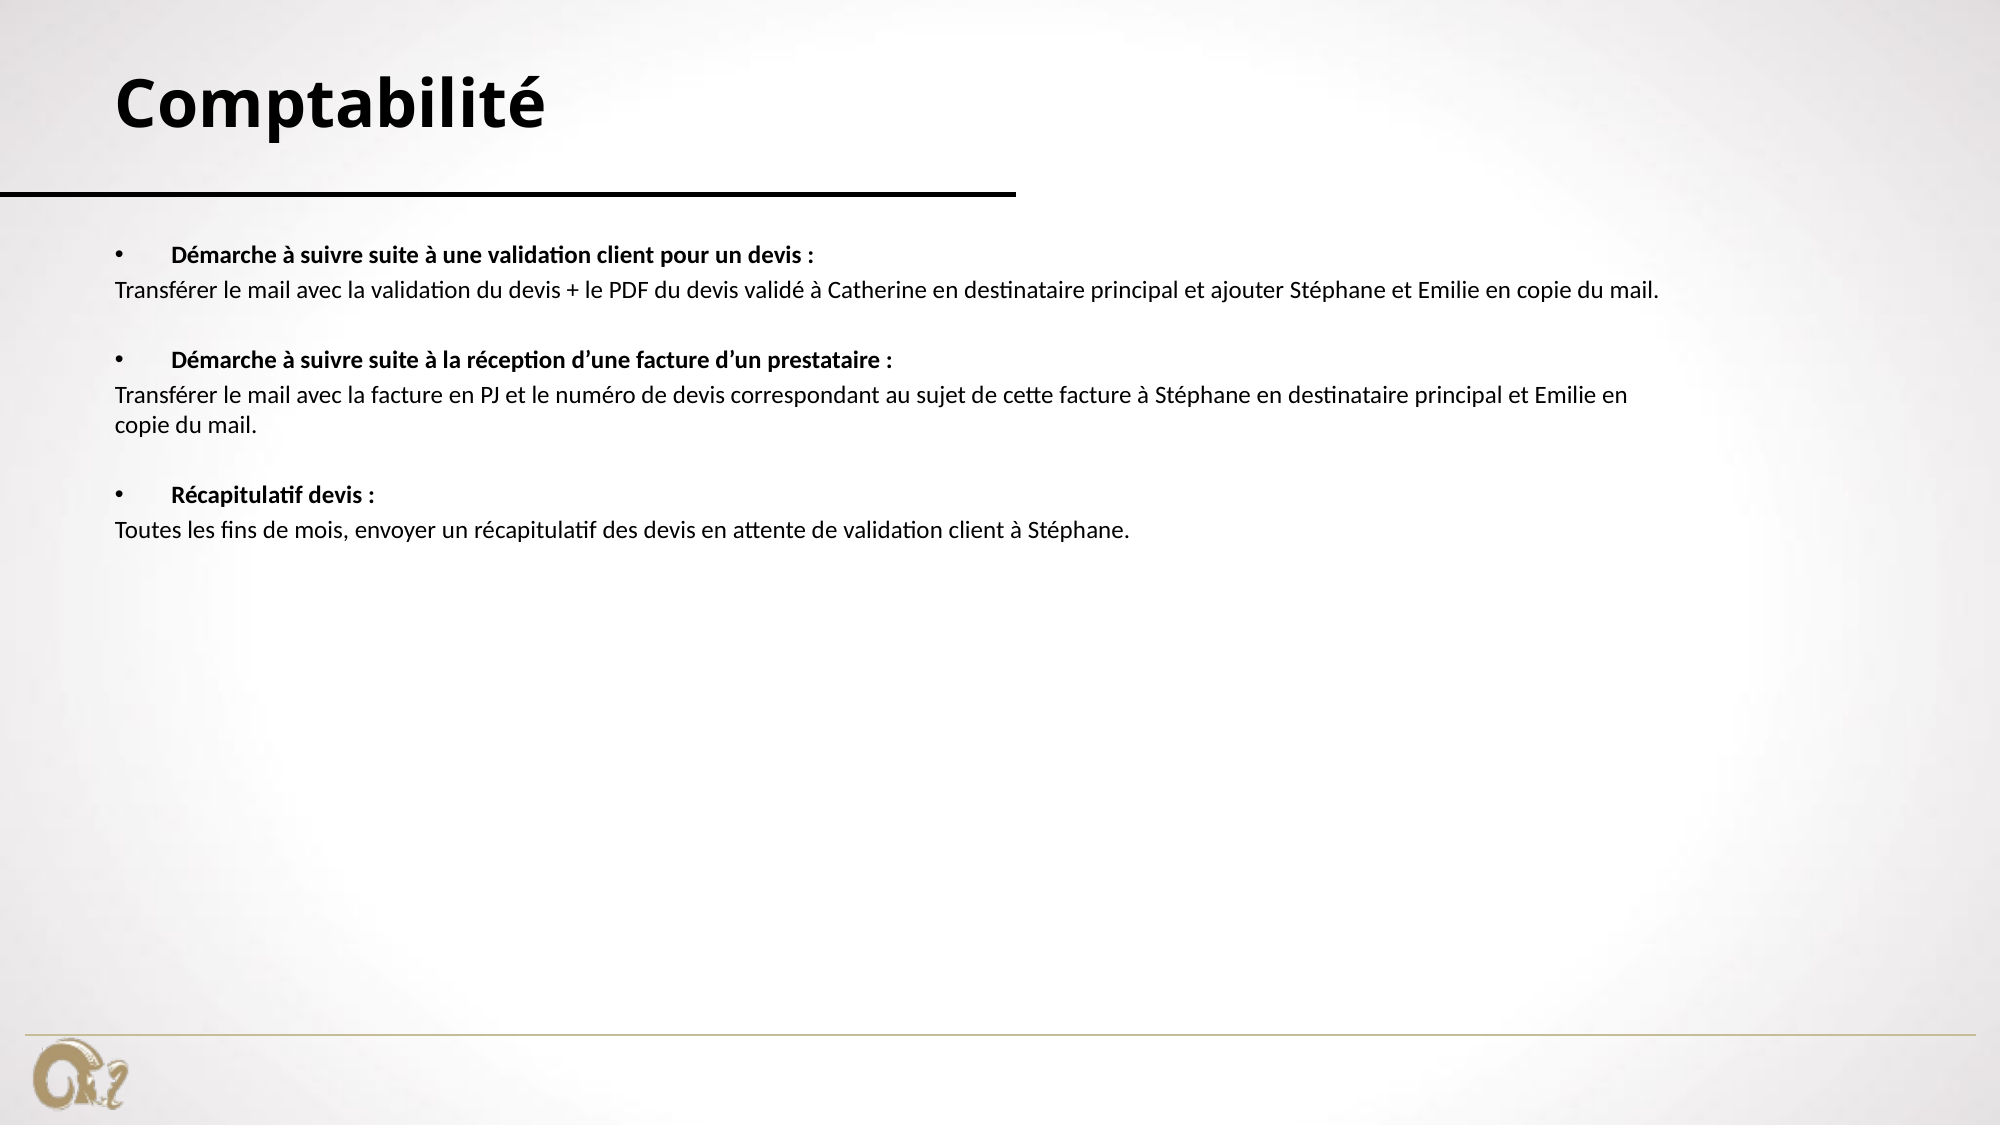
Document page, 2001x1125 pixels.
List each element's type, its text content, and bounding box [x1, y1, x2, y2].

title Comptabilité [99, 7, 1900, 195]
picture [0, 0, 2000, 1125]
list Démarche à suivre suite à une validation client pour un devis : Transférer le mail avec la validation du devis + le PDF du devis validé à Catherine en destinataire principal et ajouter Stéphane et Emilie en copie du mail. Démarche à suivre suite à la réception d’une facture d’un prestataire : Transférer le mail avec la facture en PJ et le numéro de devis correspondant au sujet de cette facture à Stéphane en destinataire principal et Emilie en copie du mail. Récapitulatif devis : Toutes les fins de mois, envoyer un récapitulatif des devis en attente de validation client à Stéphane. [99, 196, 1680, 970]
